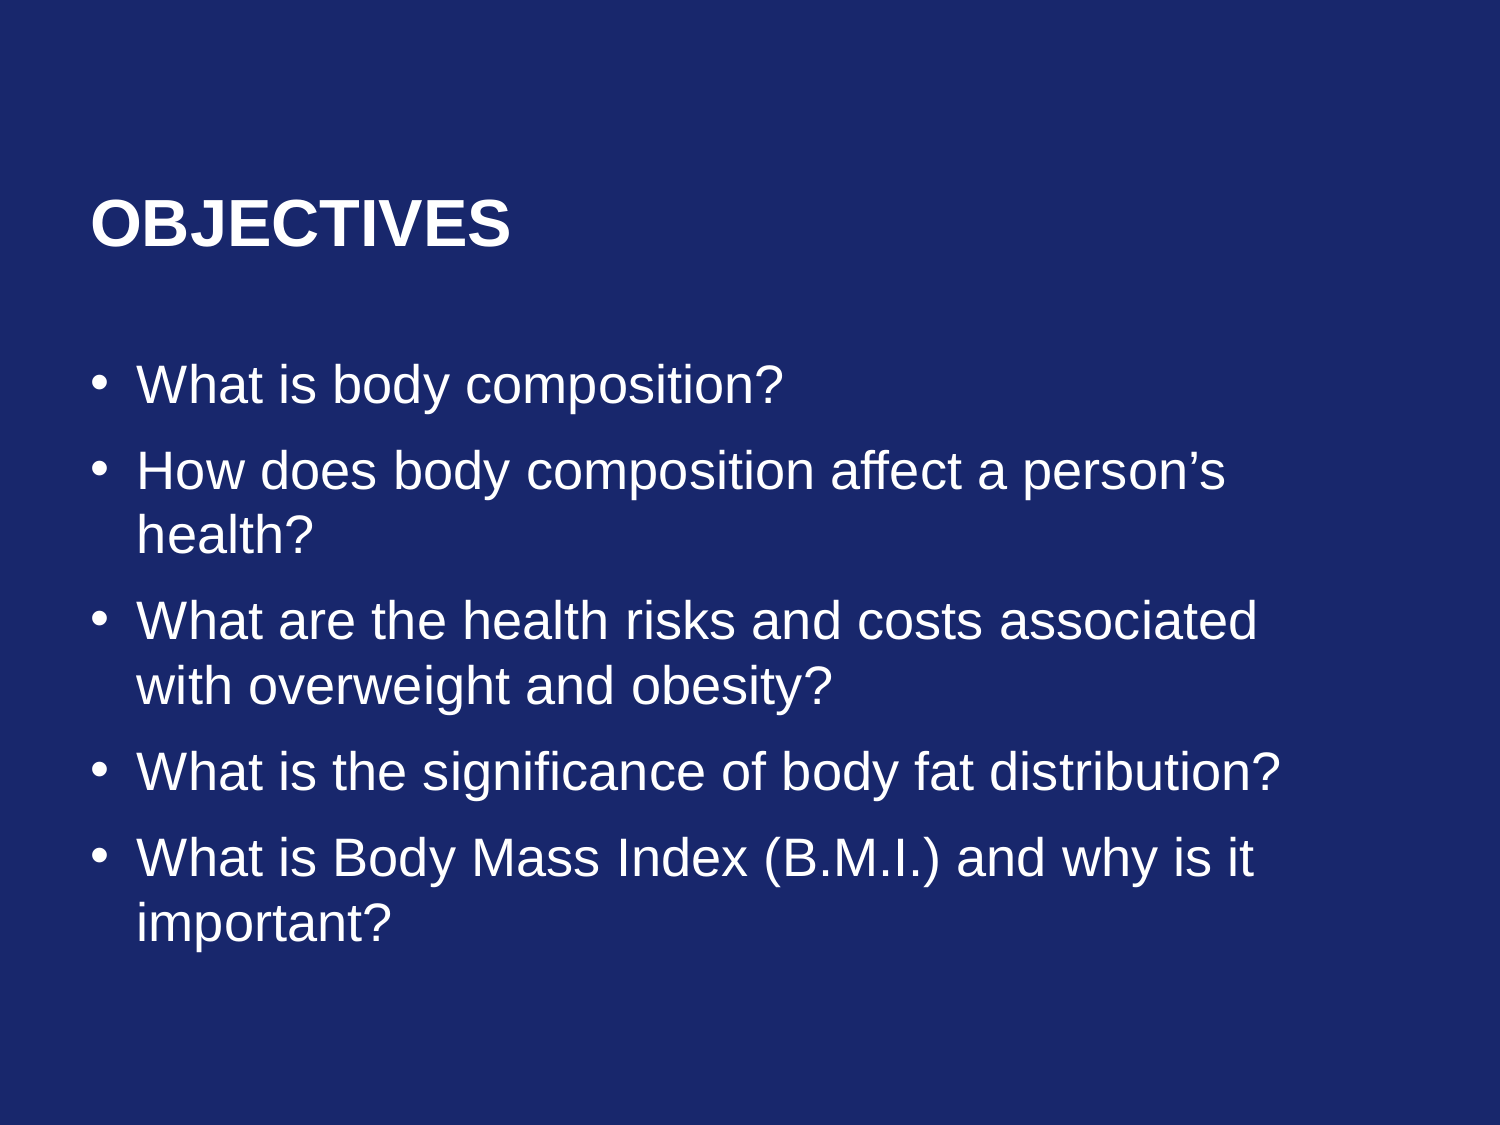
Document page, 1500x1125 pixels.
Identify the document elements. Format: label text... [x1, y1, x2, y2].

list What is body composition? How does body composition affect a person’s health? What are the health risks and costs associated with overweight and obesity? What is the significance of body fat distribution? What is Body Mass Index (B.M.I.) and why is it important? [75, 351, 1350, 950]
title Objectives [75, 99, 1350, 339]
